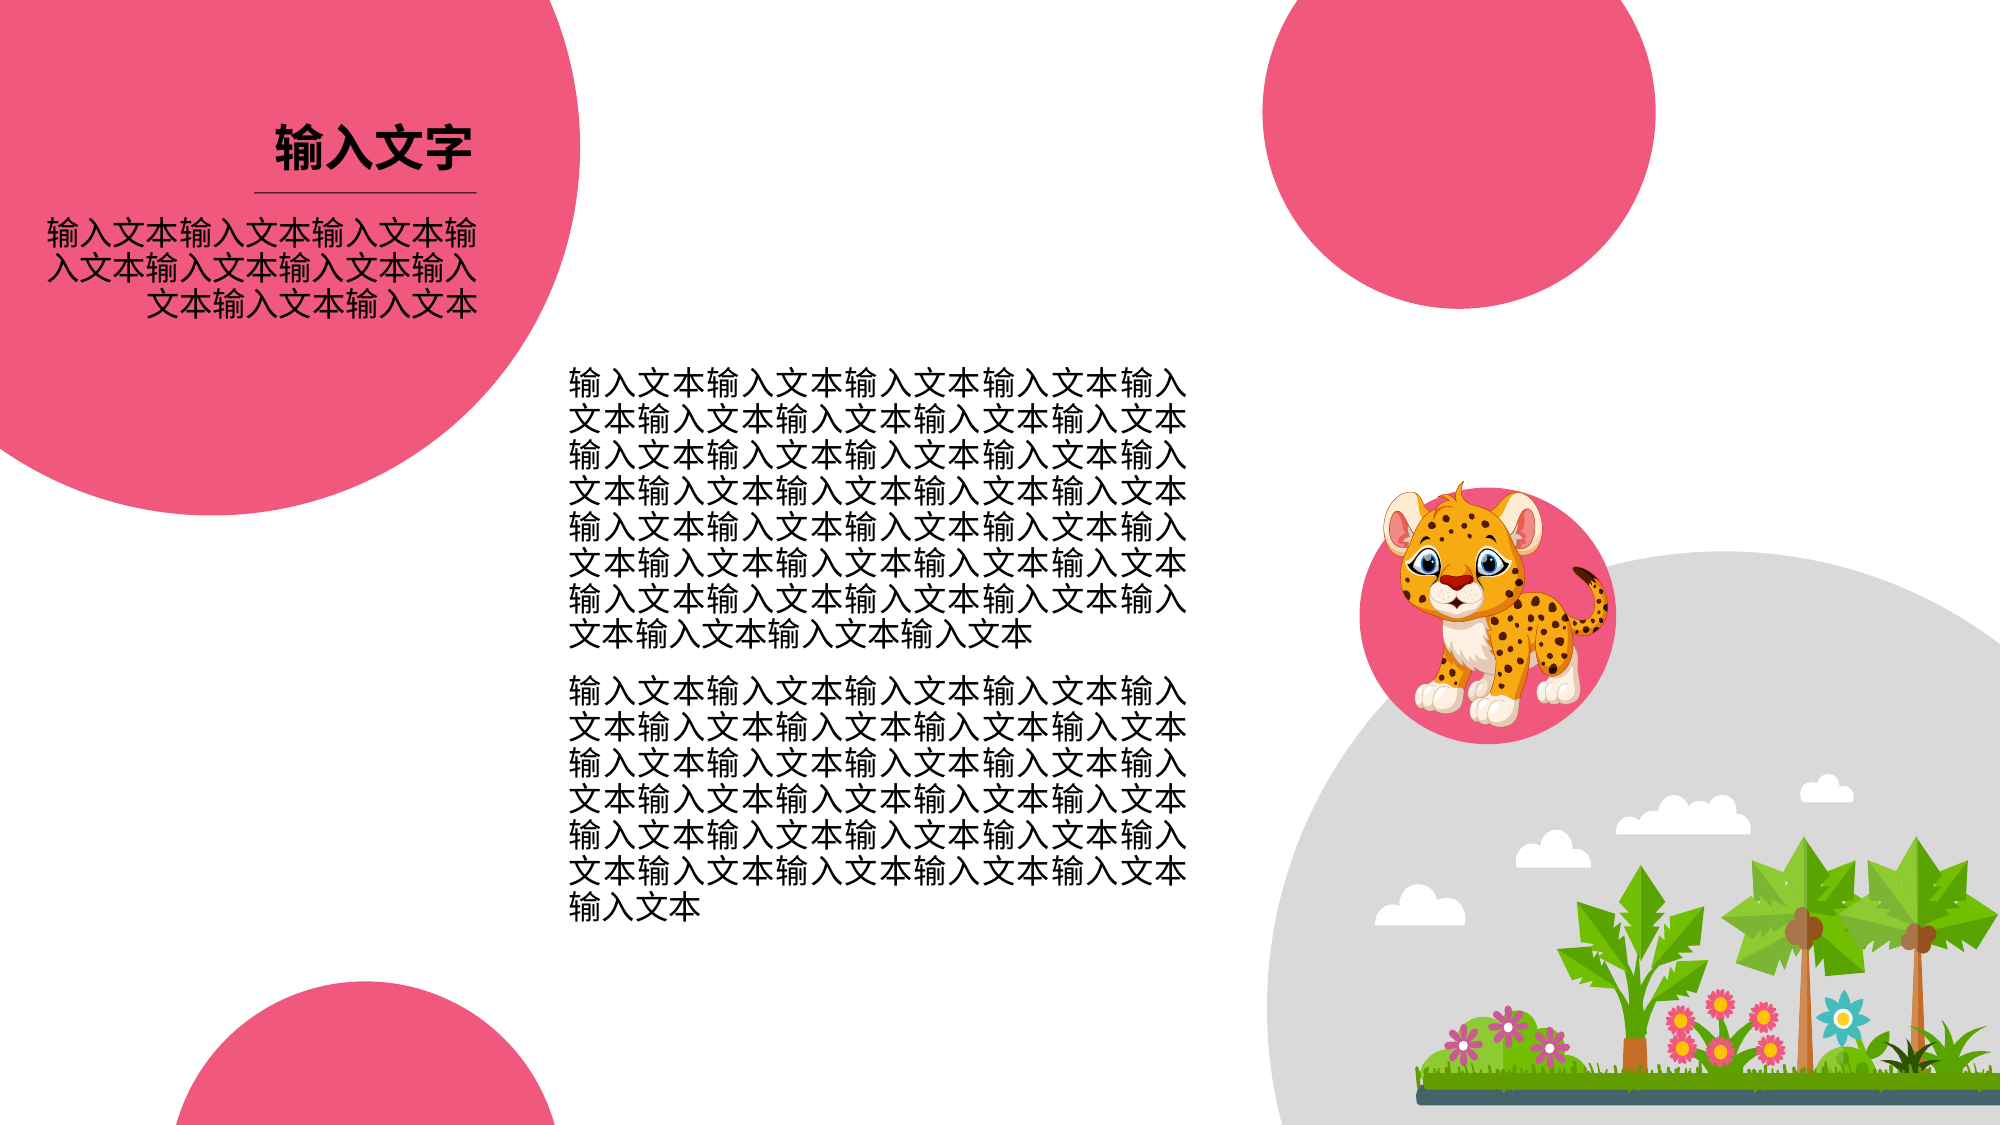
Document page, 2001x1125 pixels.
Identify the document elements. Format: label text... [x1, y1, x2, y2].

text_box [1375, 773, 2000, 1106]
text_box [174, 980, 556, 1125]
text_box [1608, 568, 1618, 664]
text_box 输入文本输入文本输入文本输入文本输入文本输入文本输入文本输入文本输入文本输入文本输入文本输入文本输入文本输入文本输入文本输入文本输入文本输入文本输入文本输入文本输入文本输入文本输入文本输入文本输入文本输入文本输入文本输入文本输入文本输入文本输入文本输入文本输入文本输入文本输入文本 输入文本输入文本输入文本输入文本输入文本输入文本输入文本输入文本输入文本输入文本输入文本输入文本输入文本输入文本输入文本输入文本输入文本输入文本输入文本输入文本输入文本输入文本输入文本输入文本输入文本输入文本输入文本输入文本 [553, 359, 1204, 934]
text_box [1423, 728, 1553, 746]
text_box [0, 0, 582, 517]
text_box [0, 109, 494, 334]
text_box [1261, 0, 1657, 310]
picture [1383, 480, 1608, 728]
text_box [1358, 540, 1383, 692]
text_box [1265, 550, 2000, 1125]
